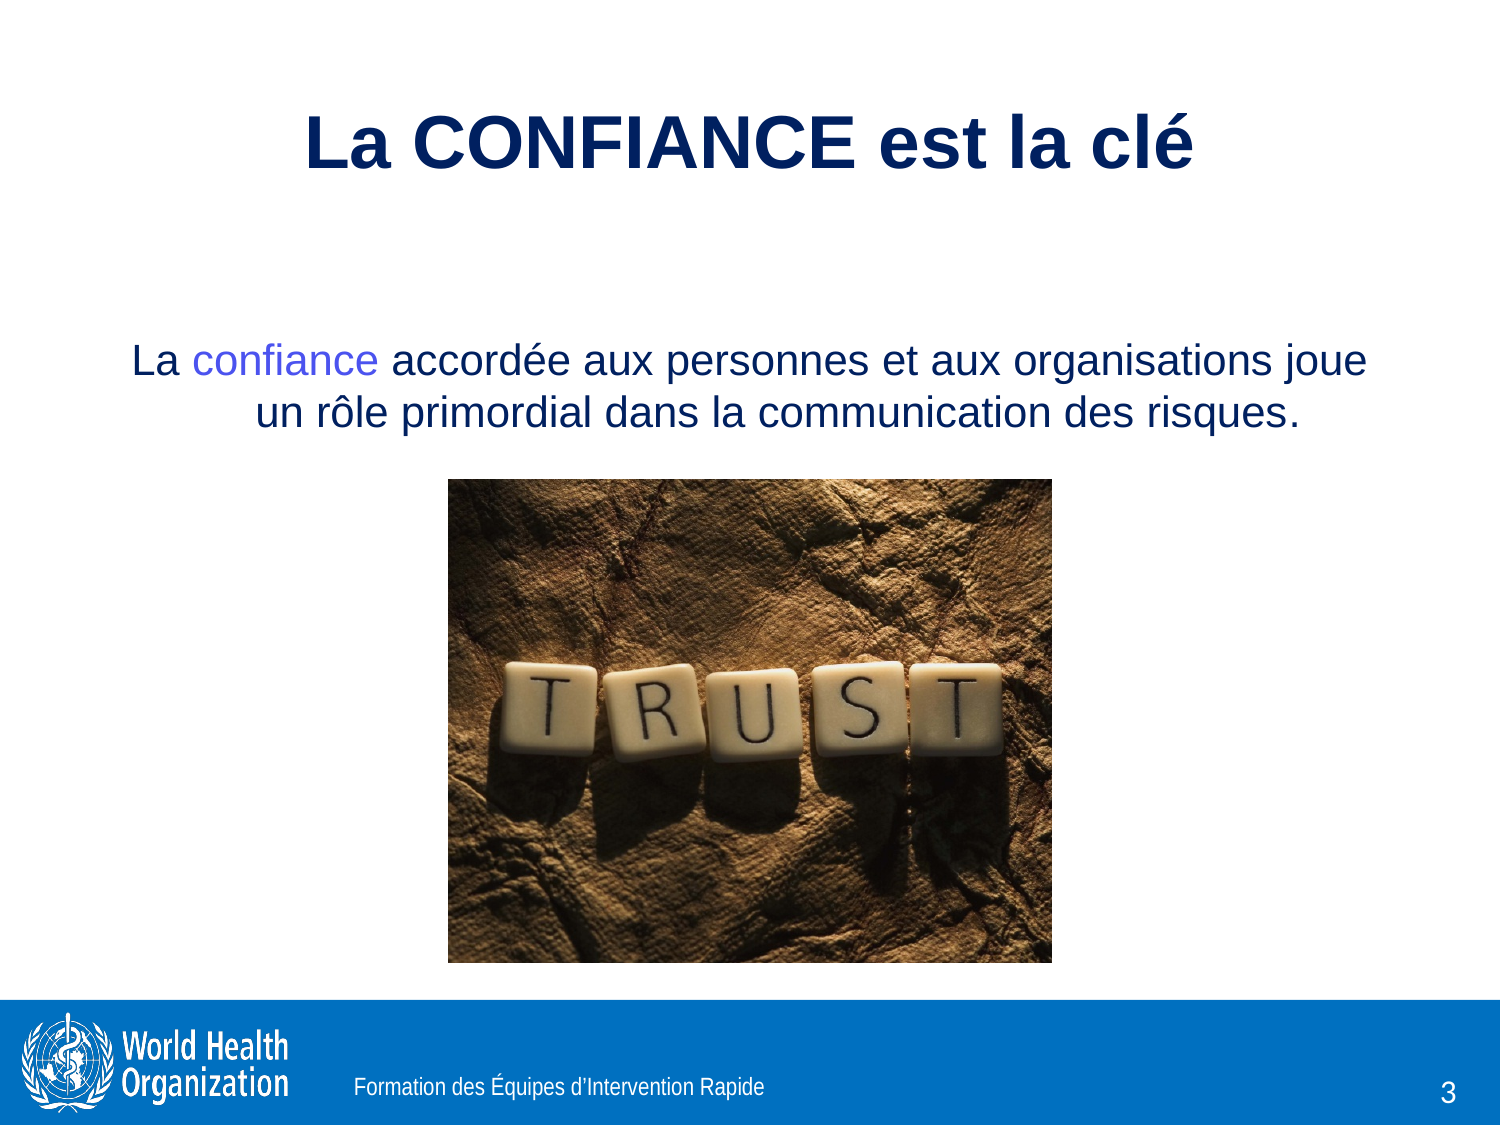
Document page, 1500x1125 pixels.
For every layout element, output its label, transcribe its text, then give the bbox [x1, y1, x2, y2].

picture [21, 1012, 288, 1113]
title La CONFIANCE est la clé [75, 45, 1425, 233]
picture [448, 479, 1052, 963]
list La confiance accordée aux personnes et aux organisations joue un rôle primordial dans la communication des risques. [75, 262, 1425, 1005]
